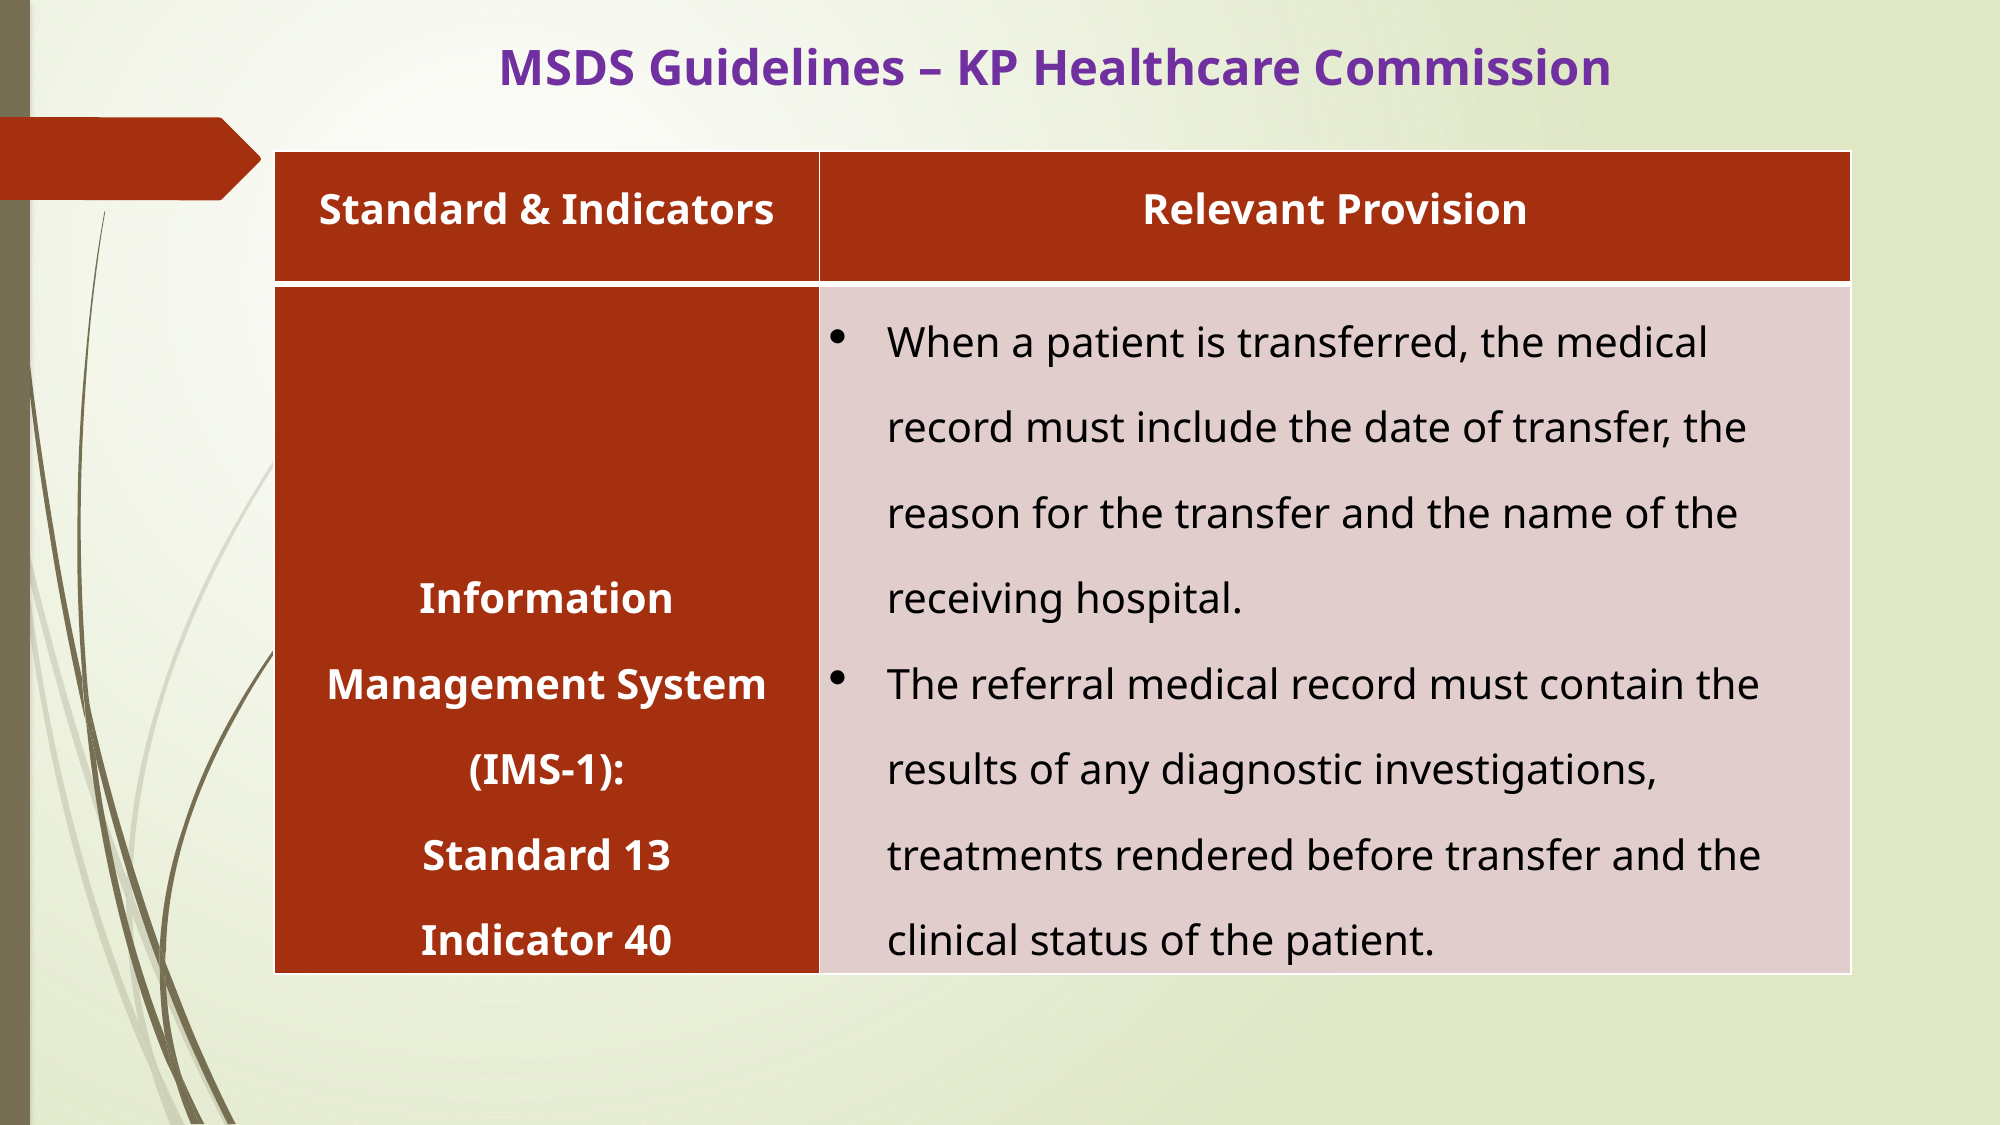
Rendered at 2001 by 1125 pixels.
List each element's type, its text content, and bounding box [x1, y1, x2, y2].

table_cell When a patient is transferred, the medical record must include the date of transfer, the reason for the transfer and the name of the receiving hospital. The referral medical record must contain the results of any diagnostic investigations, treatments rendered before transfer and the clinical status of the patient. [820, 287, 1850, 973]
title MSDS Guidelines – KP Healthcare Commission [483, 29, 1636, 110]
table_header Standard & Indicators [275, 152, 819, 281]
table_header Relevant Provision [820, 152, 1850, 281]
table_cell Information Management System (IMS-1): Standard 13 Indicator 40 [275, 287, 819, 973]
